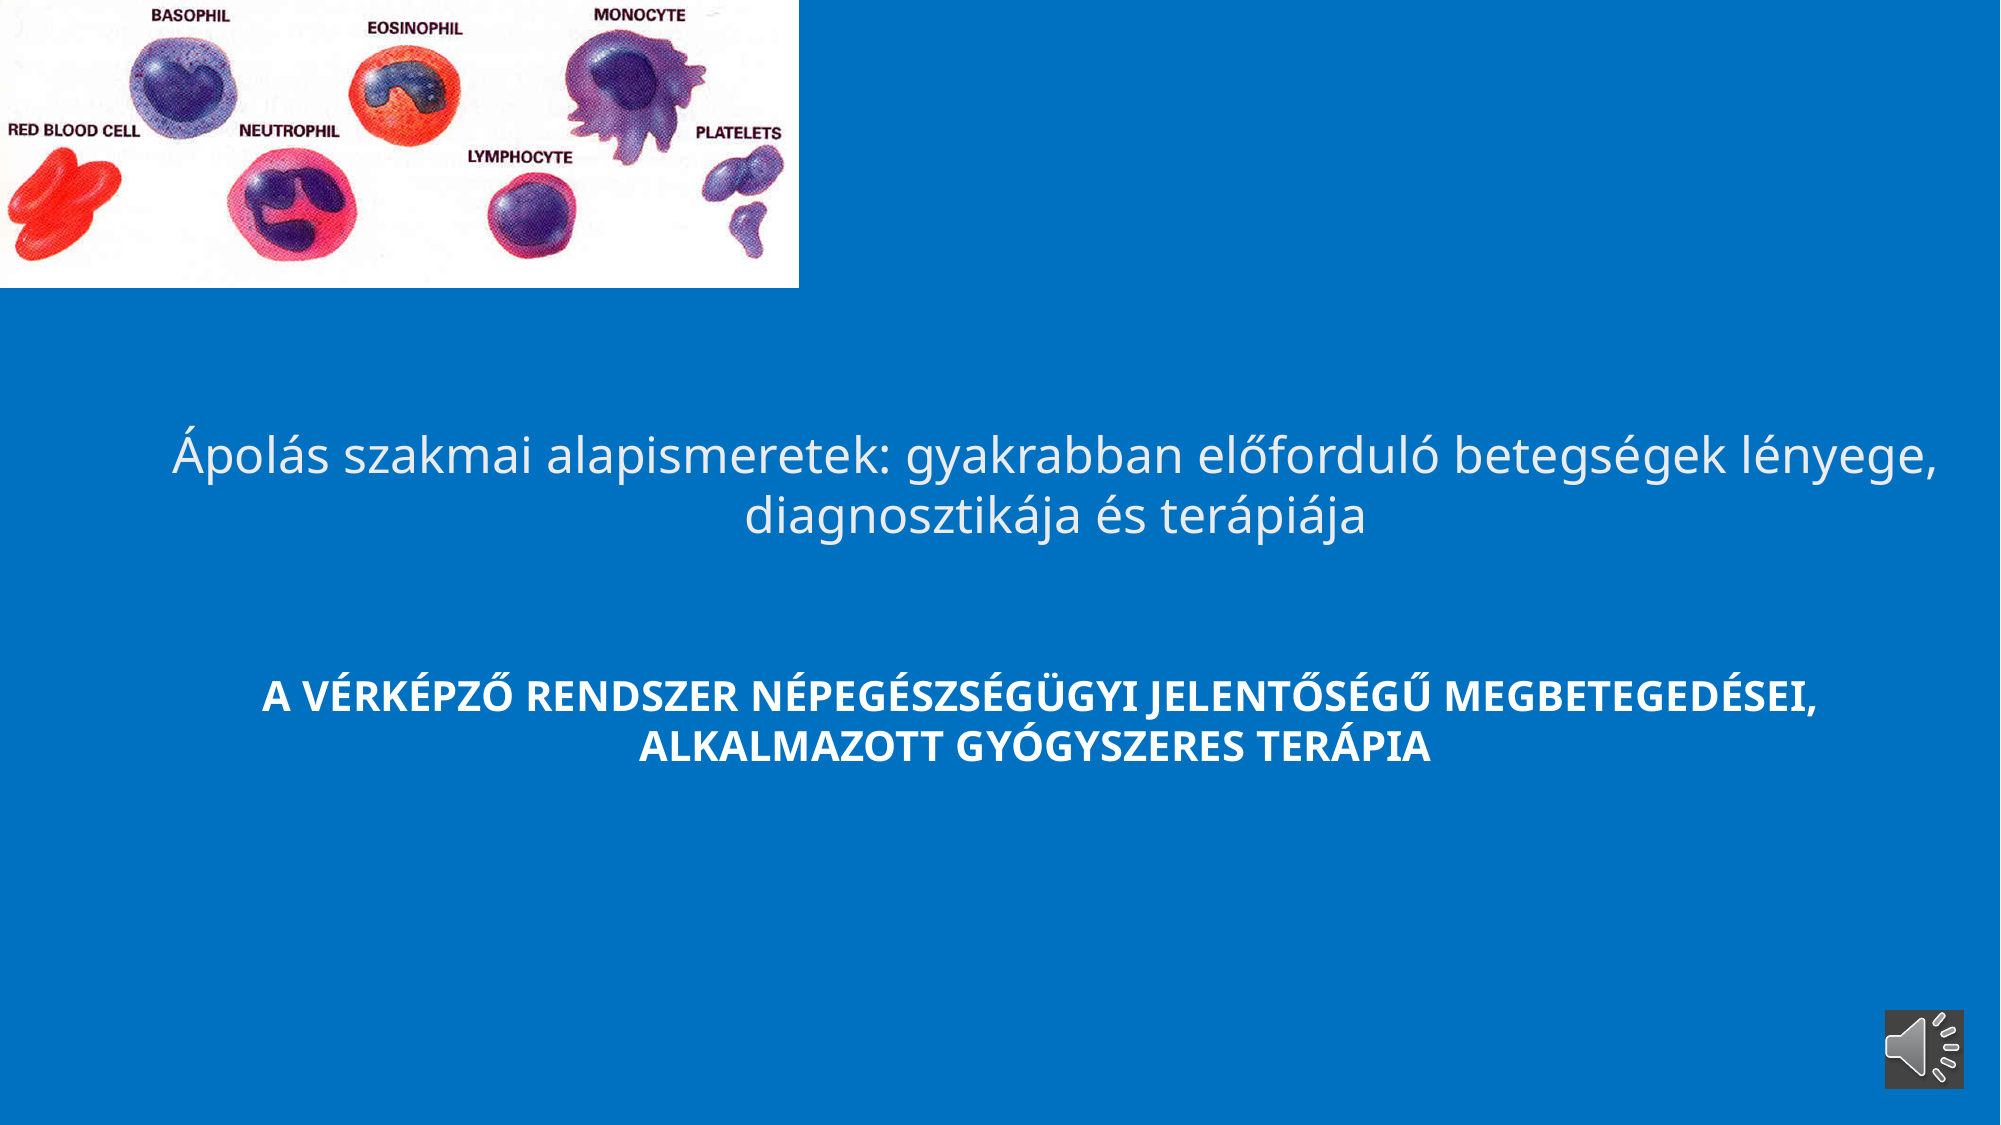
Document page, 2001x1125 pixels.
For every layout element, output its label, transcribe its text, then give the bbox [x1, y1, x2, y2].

subtitle A Vérképző rendszer népegészségügyi jelentőségű megbetegedései, alkalmazott gyógyszeres terápia [138, 662, 1945, 804]
title Ápolás szakmai alapismeretek: gyakrabban előforduló betegségek lényege, diagnosztikája és terápiája [86, 337, 2000, 552]
picture [0, 0, 799, 288]
picture [1884, 1009, 1965, 1090]
